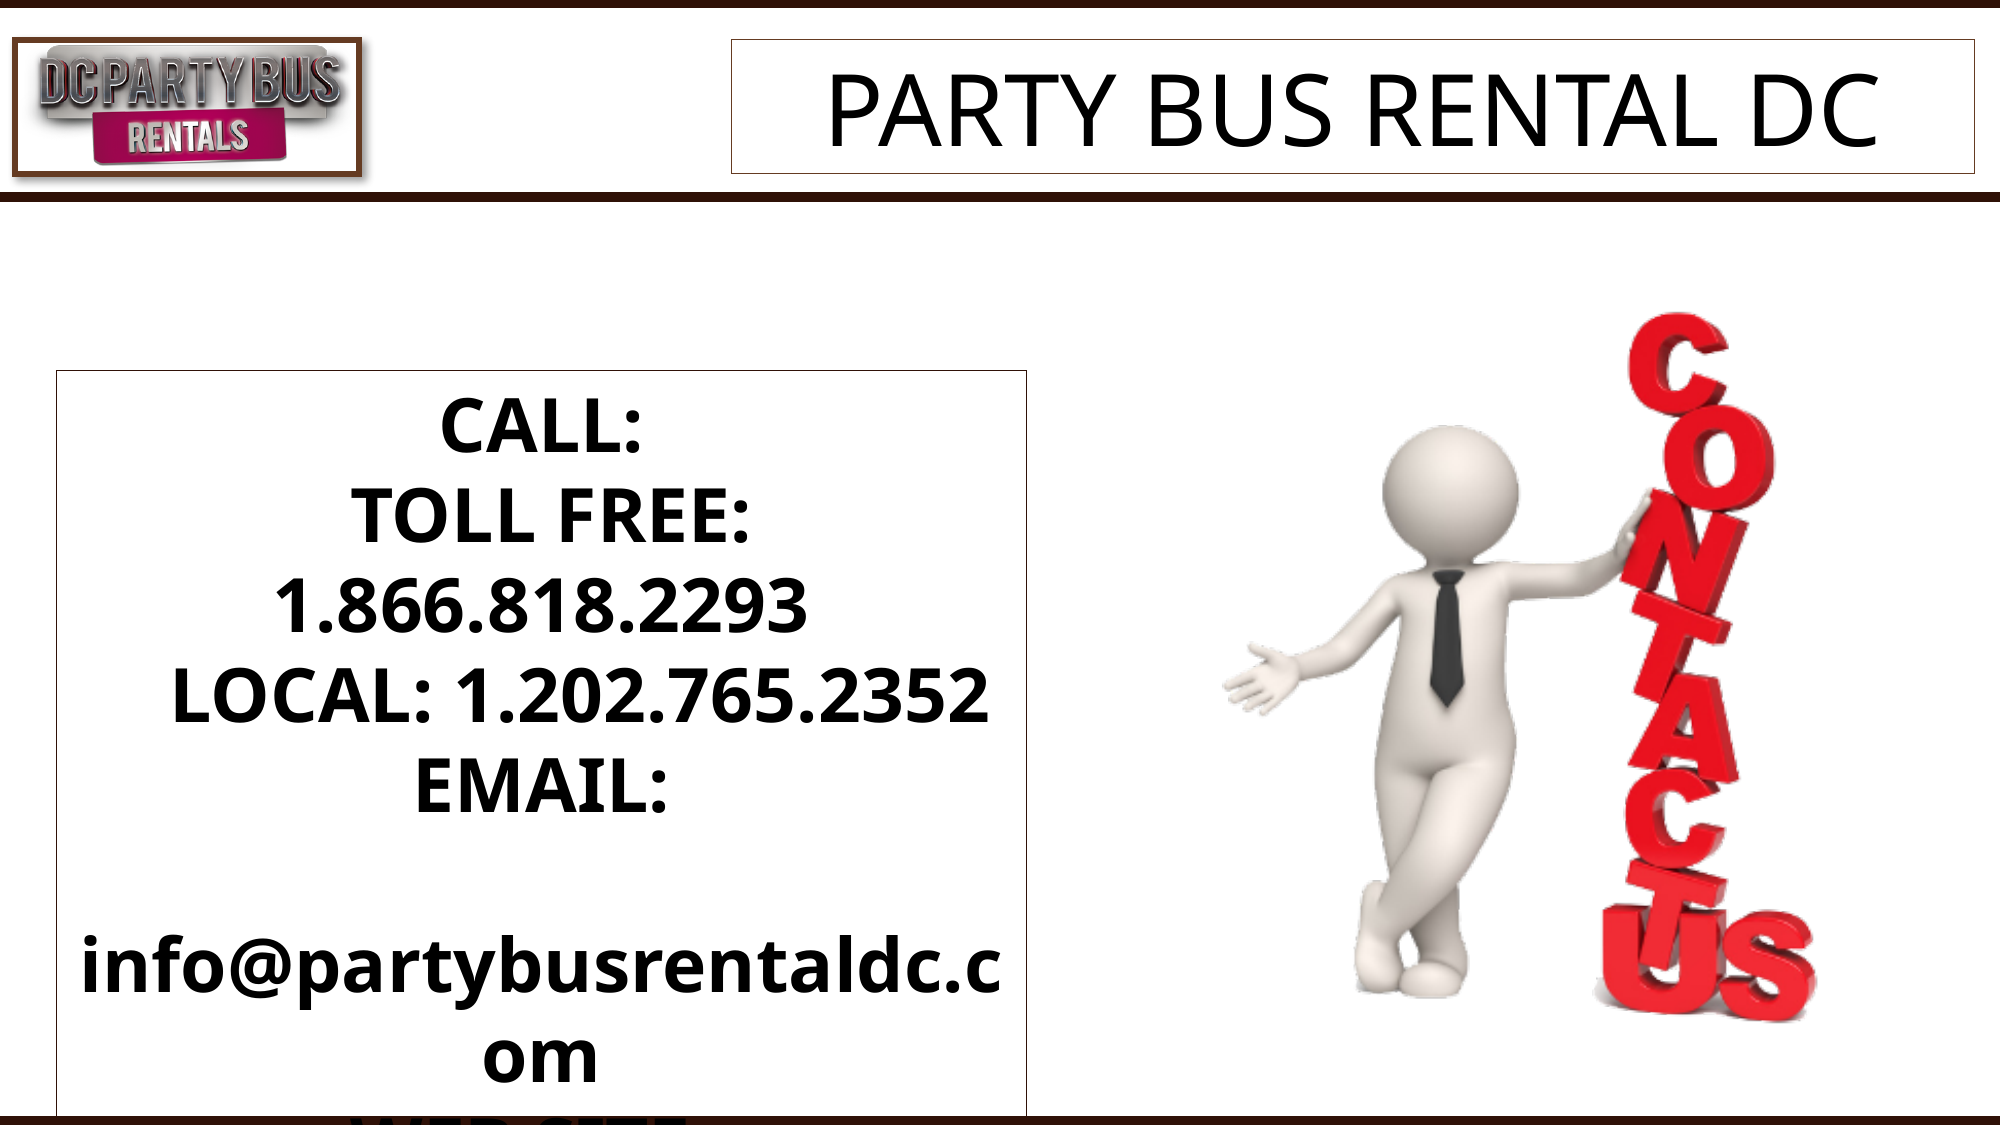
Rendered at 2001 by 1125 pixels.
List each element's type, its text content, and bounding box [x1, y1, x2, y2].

text_box [0, 0, 2000, 8]
text_box [0, 1116, 56, 1125]
picture [1151, 249, 1984, 1083]
text_box [1027, 1116, 2000, 1125]
text_box CALL: TOLL FREE: 1.866.818.2293 LOCAL: 1.202.765.2352 EMAIL: info@partybusrentaldc.com WEB SITE: http://partybusrentaldc.com [56, 370, 1027, 1125]
text_box PARTY BUS RENTAL DC [731, 39, 1975, 174]
picture [17, 43, 356, 171]
text_box [0, 192, 2000, 202]
